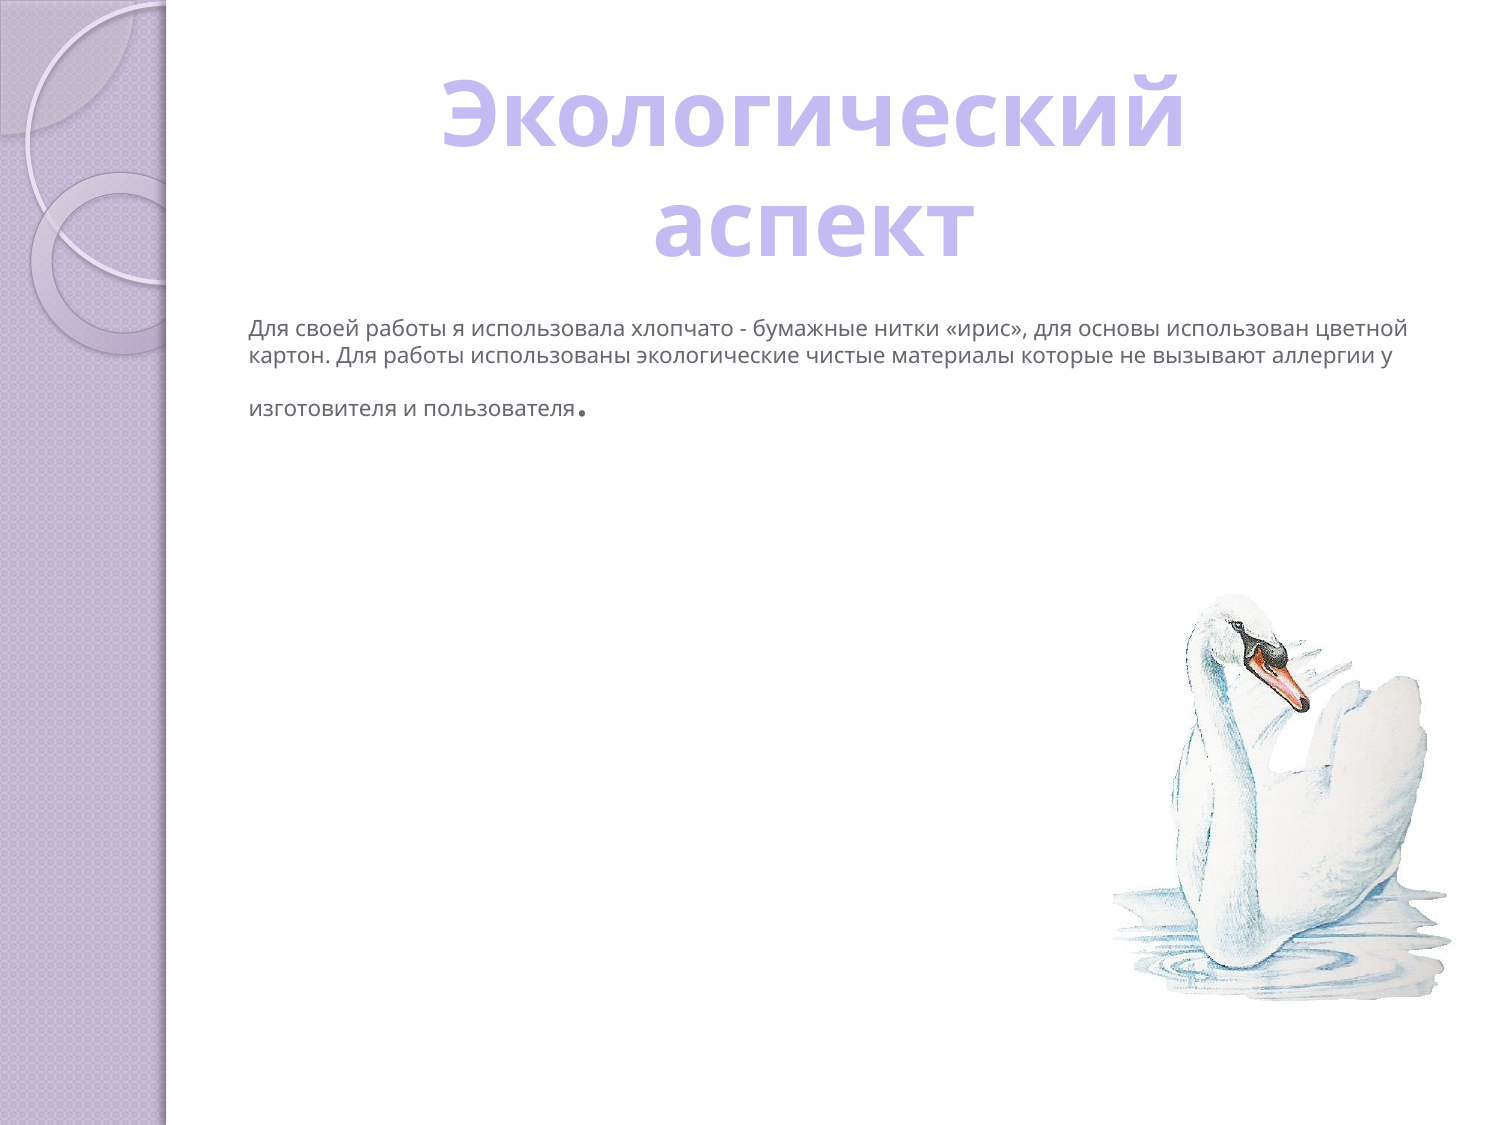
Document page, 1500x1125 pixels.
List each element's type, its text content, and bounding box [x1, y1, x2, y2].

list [1113, 585, 1456, 1010]
title Для своей работы я использовала хлопчато - бумажные нитки «ирис», для основы использован цветной картон. Для работы использованы экологические чистые материалы которые не вызывают аллергии у изготовителя и пользователя. [233, 304, 1500, 551]
text_box Экологический аспект [304, 46, 1325, 282]
